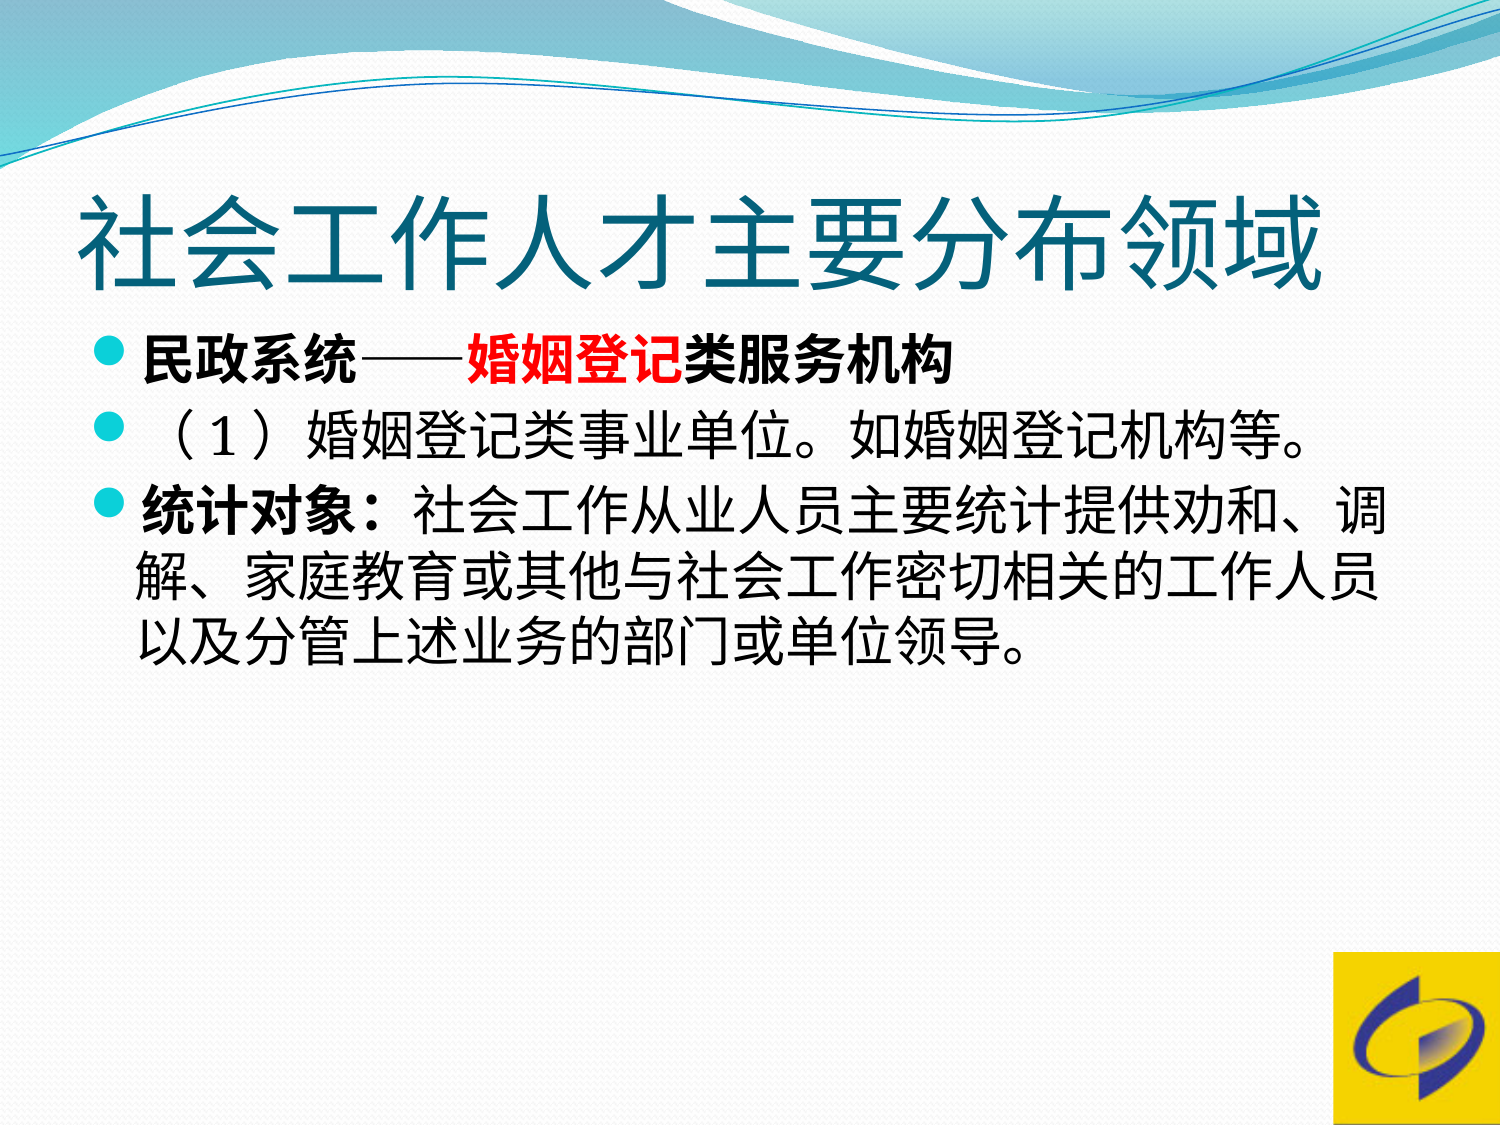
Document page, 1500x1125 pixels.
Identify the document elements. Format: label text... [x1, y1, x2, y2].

picture [1333, 952, 1500, 1125]
list 民政系统——婚姻登记类服务机构 （1）婚姻登记类事业单位。如婚姻登记机构等。 统计对象：社会工作从业人员主要统计提供劝和、调解、家庭教育或其他与社会工作密切相关的工作人员以及分管上述业务的部门或单位领导。 [75, 317, 1425, 1038]
title 社会工作人才主要分布领域 [75, 115, 1425, 303]
